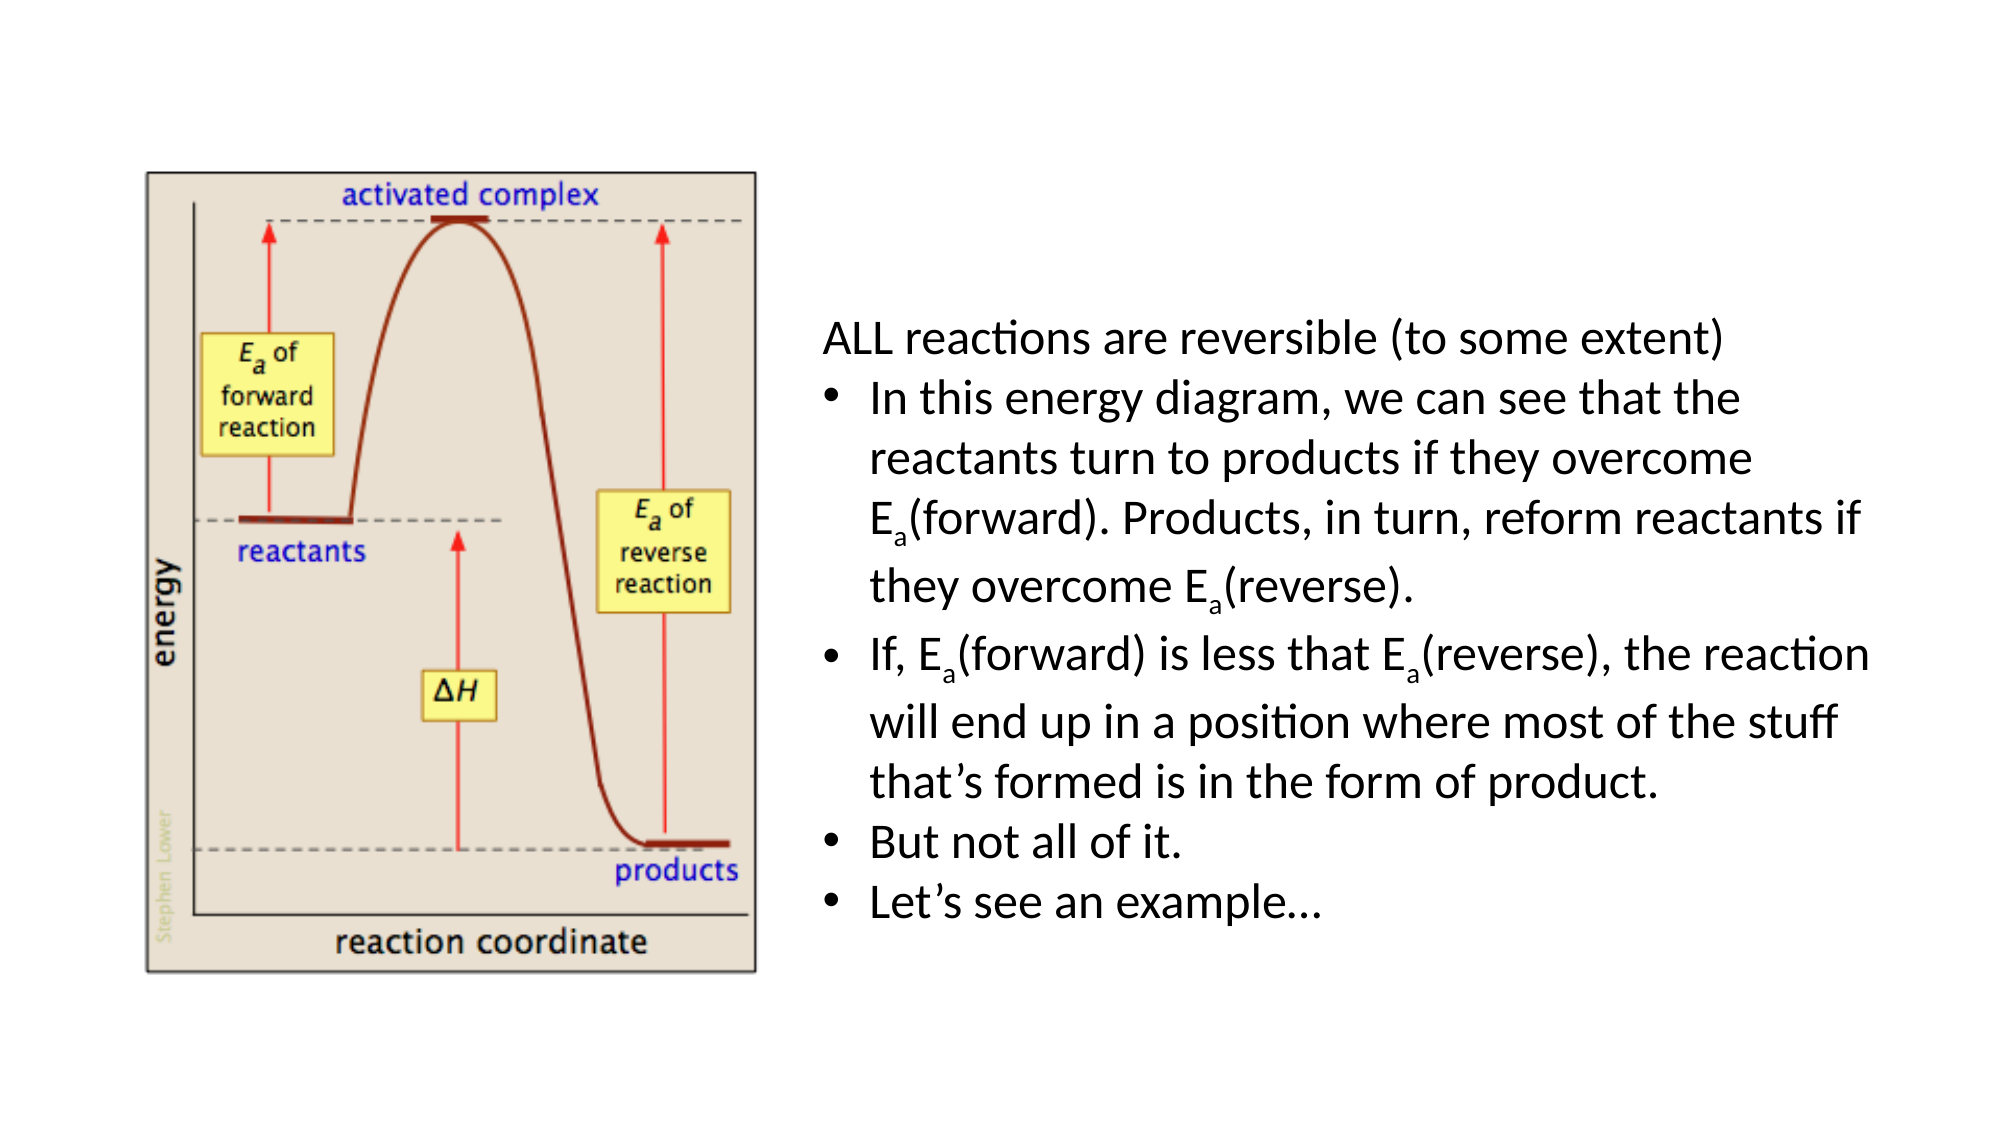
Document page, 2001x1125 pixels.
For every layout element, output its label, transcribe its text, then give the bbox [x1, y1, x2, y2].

text_box ALL reactions are reversible (to some extent) In this energy diagram, we can see that the reactants turn to products if they overcome Ea(forward). Products, in turn, reform reactants if they overcome Ea(reverse). If, Ea(forward) is less that Ea(reverse), the reaction will end up in a position where most of the stuff that’s formed is in the form of product. But not all of it. Let’s see an example… [807, 296, 1921, 937]
picture [137, 168, 761, 977]
